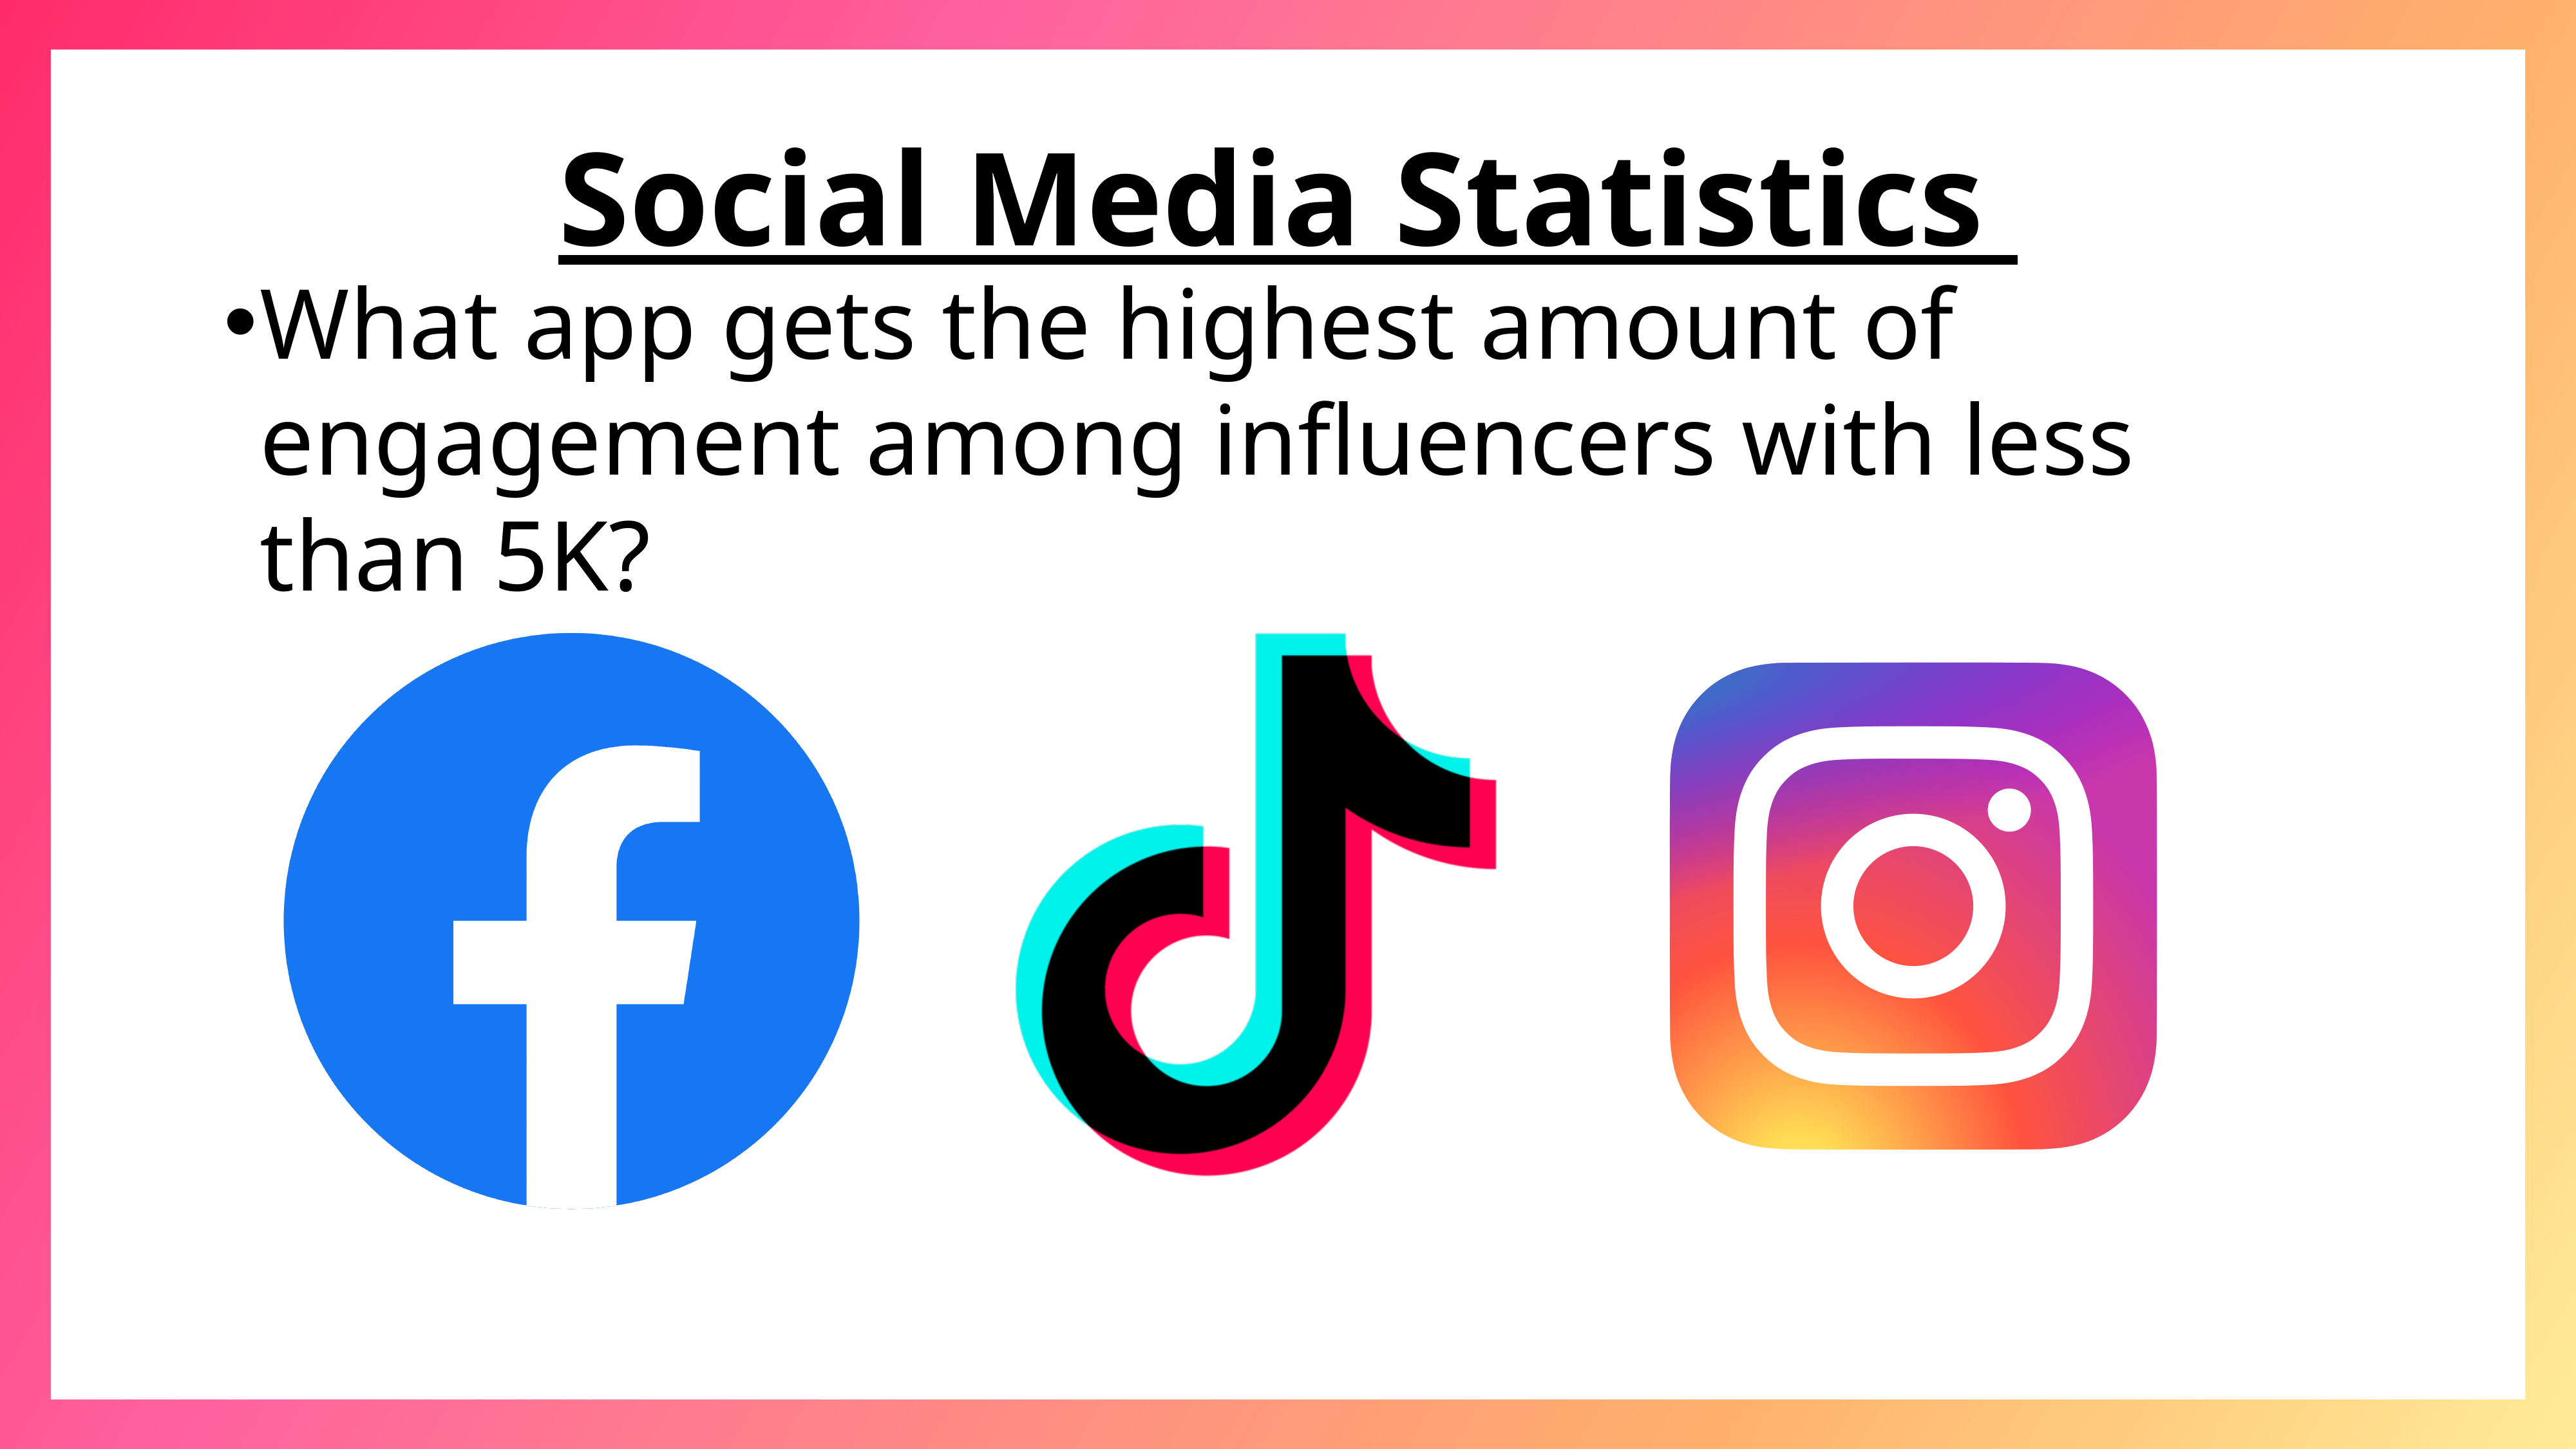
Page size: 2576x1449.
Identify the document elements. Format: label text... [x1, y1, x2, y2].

text_box What app gets the highest amount of engagement among influencers with less than 5K? [218, 257, 2296, 616]
picture [0, 0, 2576, 1449]
text_box Social Media Statistics [168, 111, 2408, 277]
